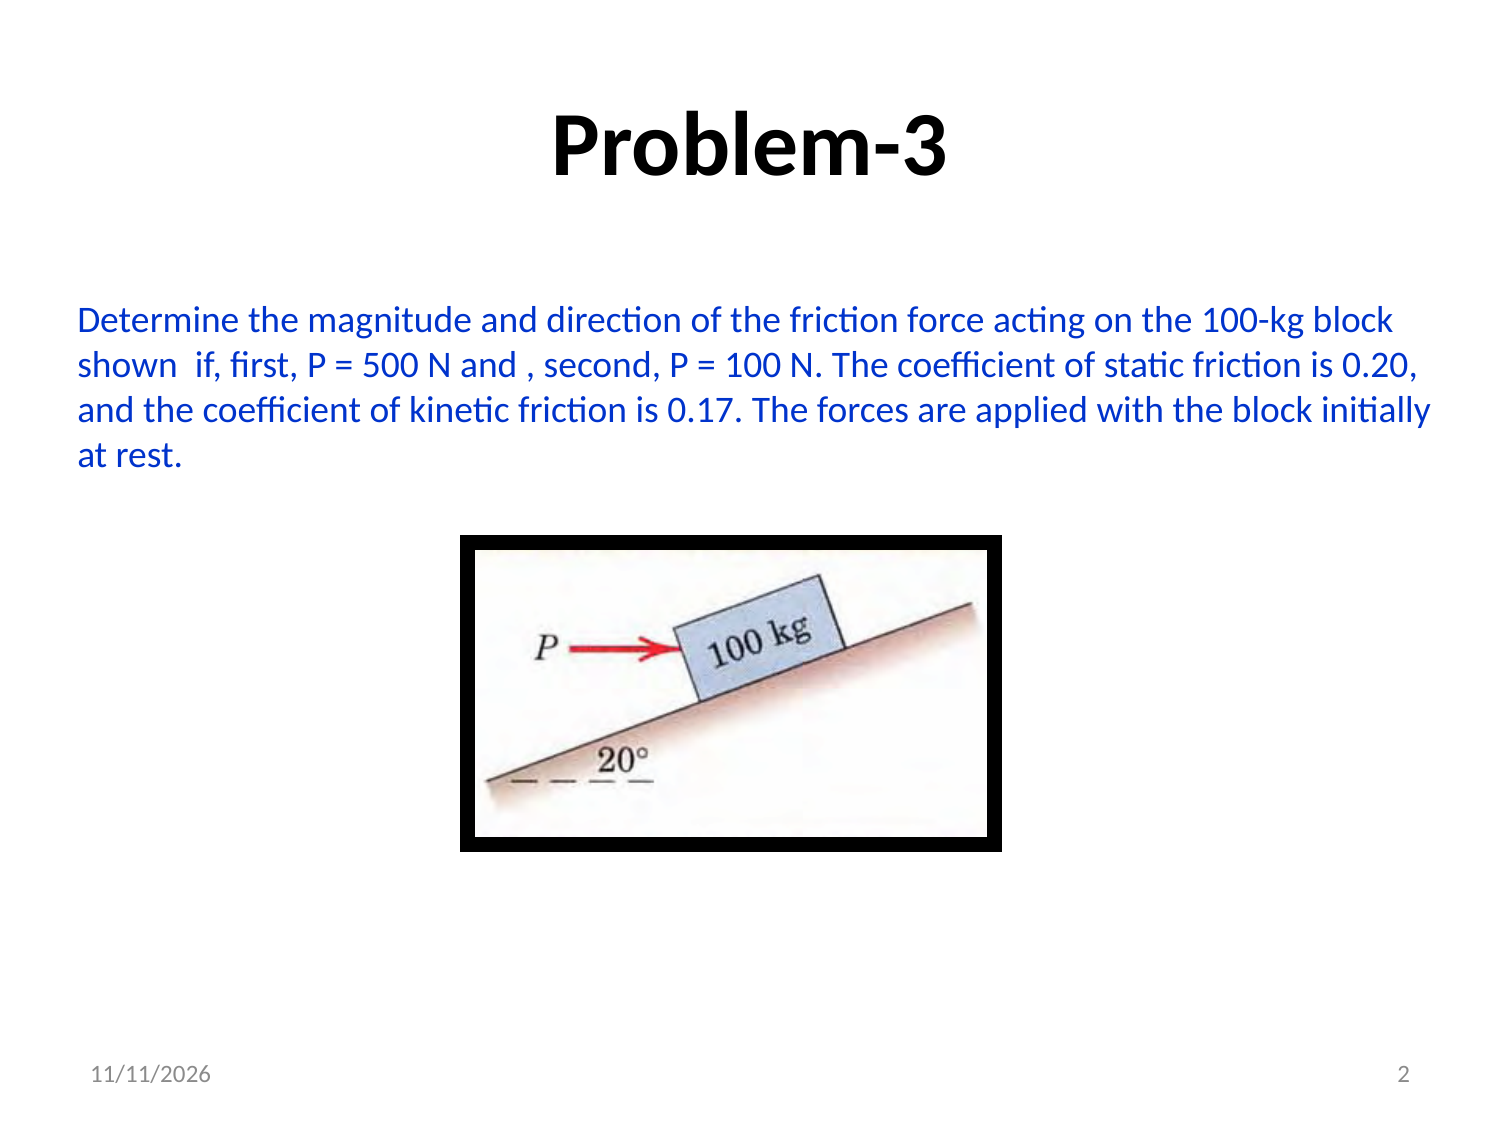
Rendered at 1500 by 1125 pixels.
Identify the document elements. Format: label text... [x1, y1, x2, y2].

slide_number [75, 1042, 425, 1103]
picture [474, 549, 988, 838]
slide_number 2 [1074, 1042, 1425, 1103]
title Problem-3 [75, 45, 1425, 233]
text_box Determine the magnitude and direction of the friction force acting on the 100-kg block shown if, first, P = 500 N and , second, P = 100 N. The coefficient of static friction is 0.20, and the coefficient of kinetic friction is 0.17. The forces are applied with the block initially at rest. [62, 287, 1463, 483]
